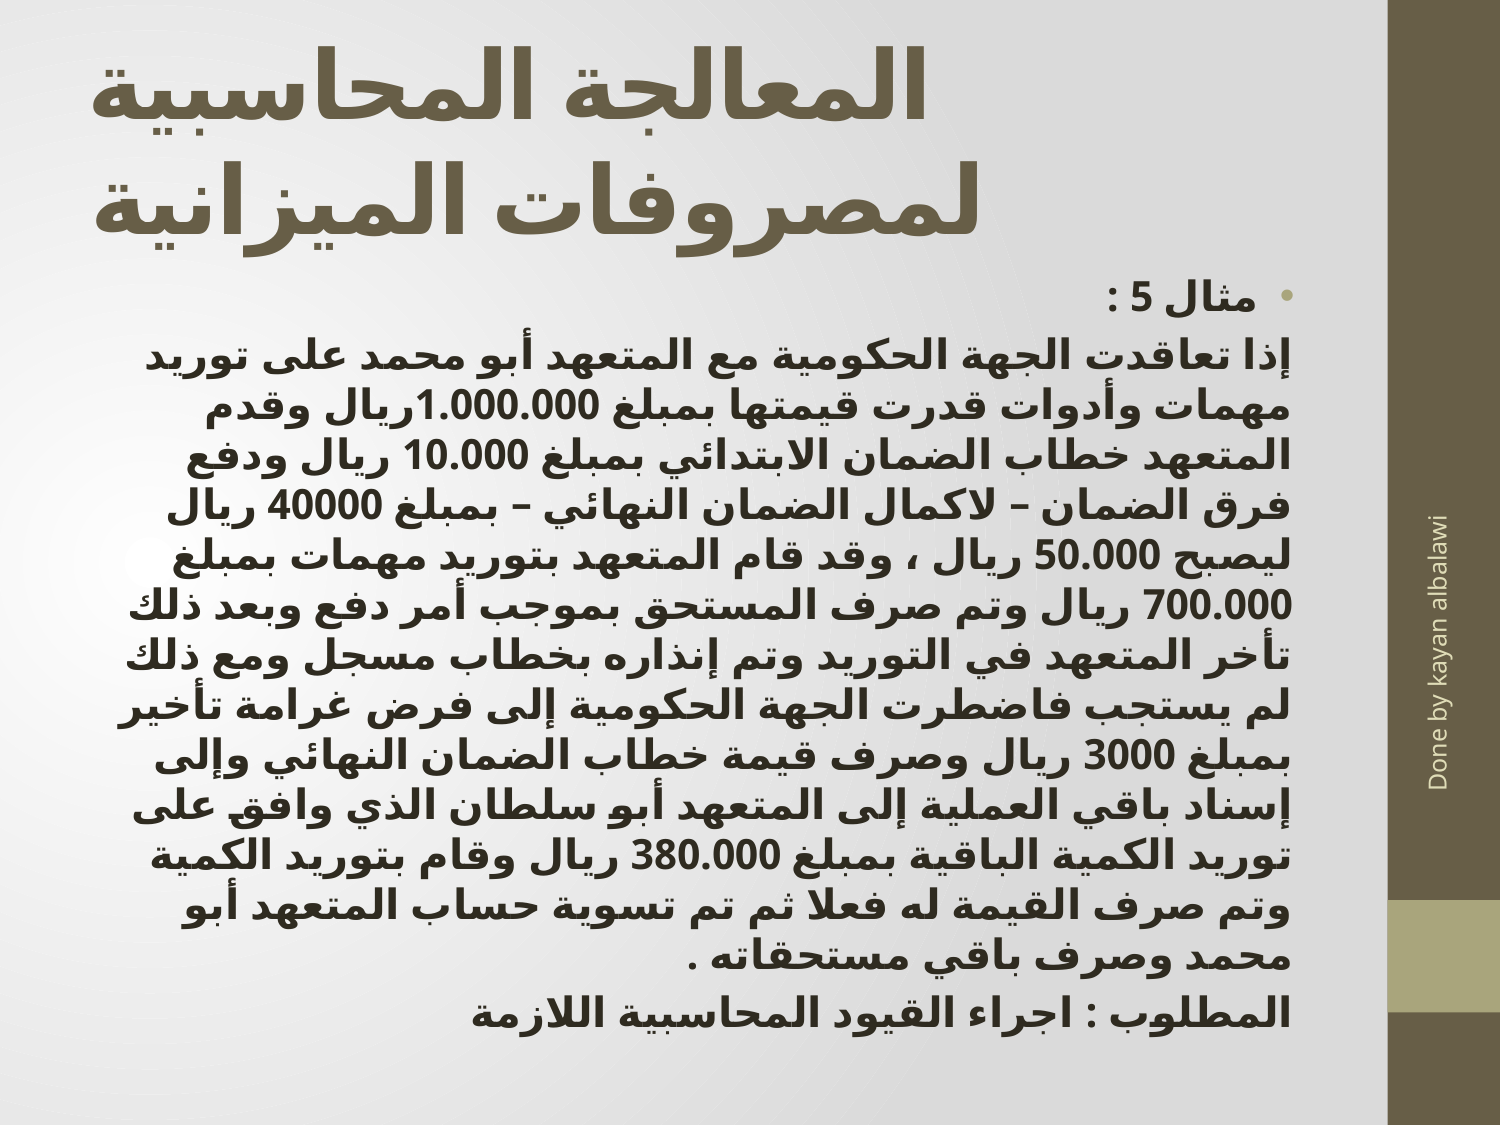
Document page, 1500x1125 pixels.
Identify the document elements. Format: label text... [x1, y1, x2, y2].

list مثال 5 : إذا تعاقدت الجهة الحكومية مع المتعهد أبو محمد على توريد مهمات وأدوات قدرت قيمتها بمبلغ 1.000.000ريال وقدم المتعهد خطاب الضمان الابتدائي بمبلغ 10.000 ريال ودفع فرق الضمان – لاكمال الضمان النهائي – بمبلغ 40000 ريال ليصبح 50.000 ريال ، وقد قام المتعهد بتوريد مهمات بمبلغ 700.000 ريال وتم صرف المستحق بموجب أمر دفع وبعد ذلك تأخر المتعهد في التوريد وتم إنذاره بخطاب مسجل ومع ذلك لم يستجب فاضطرت الجهة الحكومية إلى فرض غرامة تأخير بمبلغ 3000 ريال وصرف قيمة خطاب الضمان النهائي وإلى إسناد باقي العملية إلى المتعهد أبو سلطان الذي وافق على توريد الكمية الباقية بمبلغ 380.000 ريال وقام بتوريد الكمية وتم صرف القيمة له فعلا ثم تم تسوية حساب المتعهد أبو محمد وصرف باقي مستحقاته . المطلوب : اجراء القيود المحاسبية اللازمة [75, 262, 1325, 1050]
title المعالجة المحاسبية لمصروفات الميزانية [75, 45, 1325, 233]
footer Done by kayan albalawi [1408, 500, 1469, 889]
